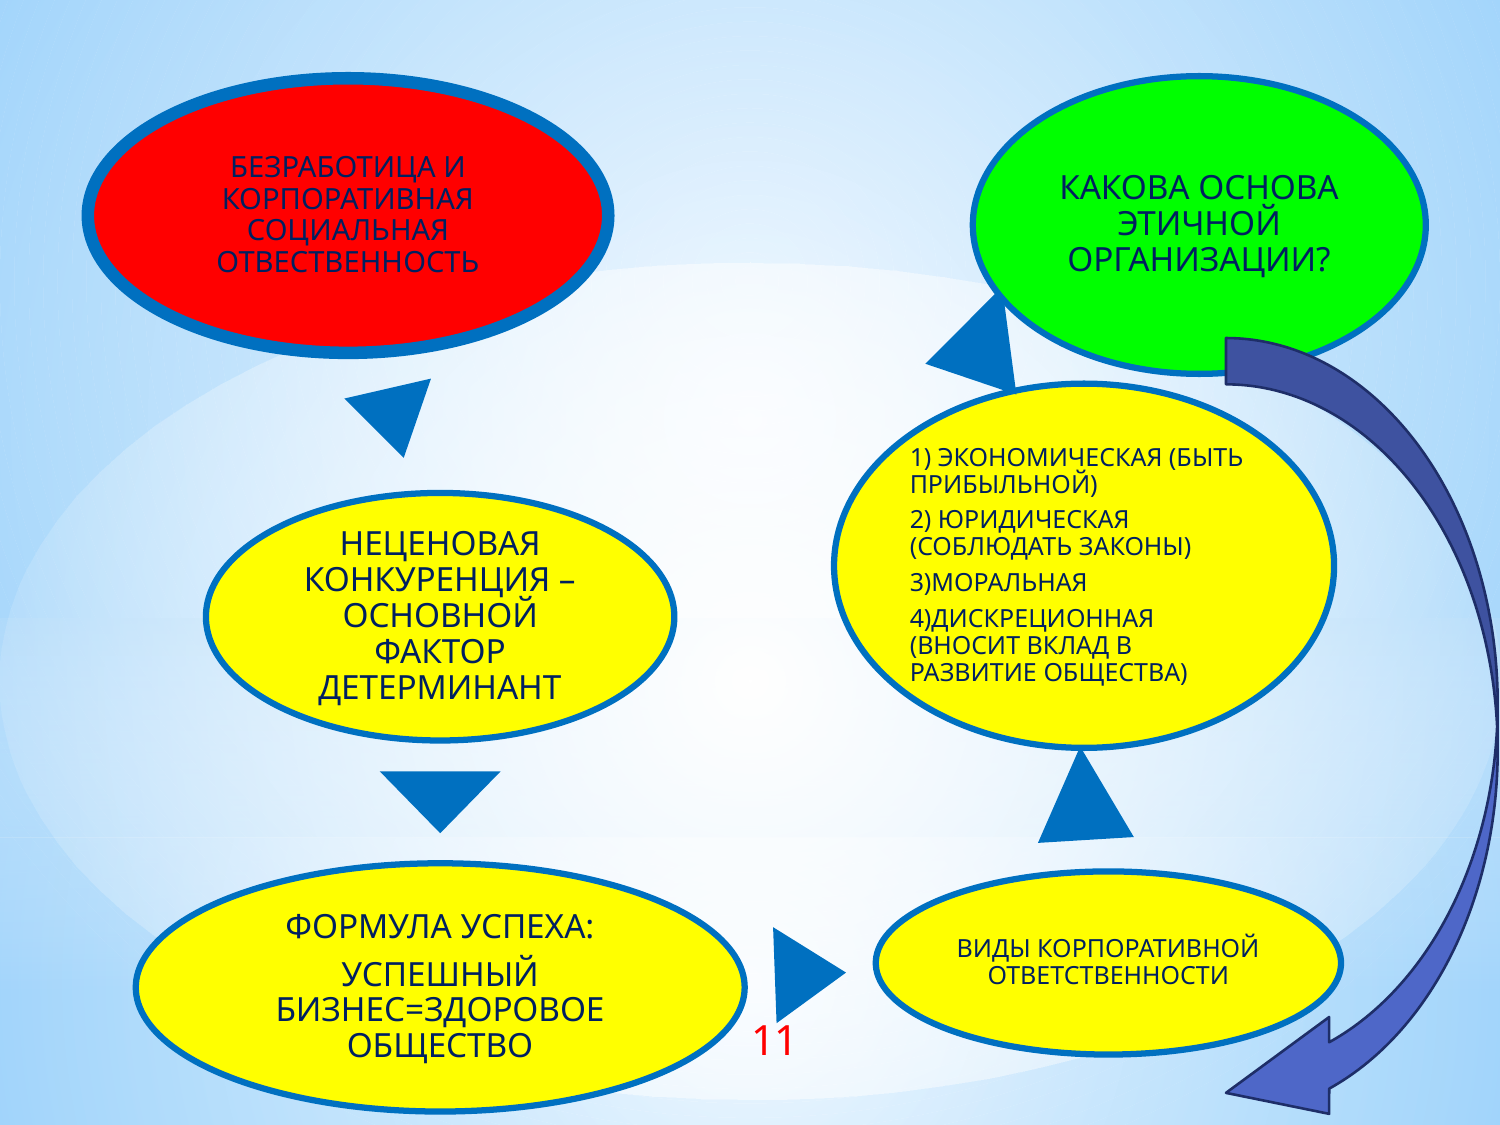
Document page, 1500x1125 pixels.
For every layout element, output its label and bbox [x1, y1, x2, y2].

list [0, 0, 1500, 1125]
